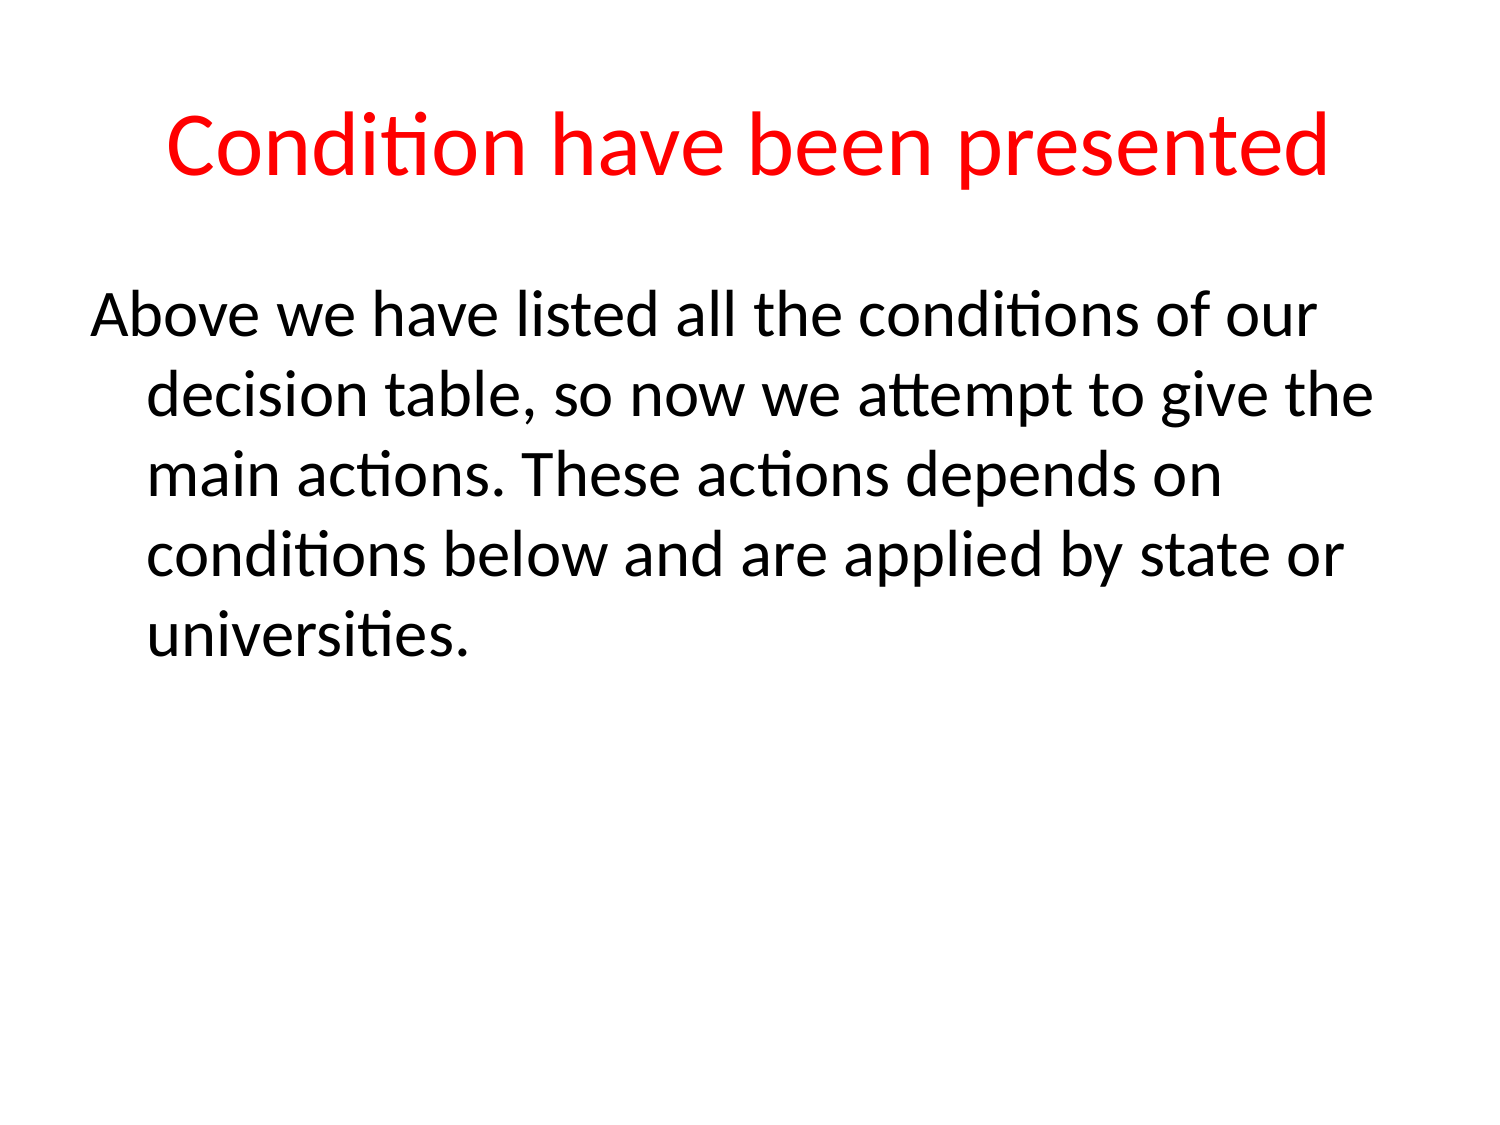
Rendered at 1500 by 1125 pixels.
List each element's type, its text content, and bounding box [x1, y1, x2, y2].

list Above we have listed all the conditions of our decision table, so now we attempt to give the main actions. These actions depends on conditions below and are applied by state or universities. [75, 262, 1425, 1005]
title Condition have been presented [75, 45, 1425, 233]
